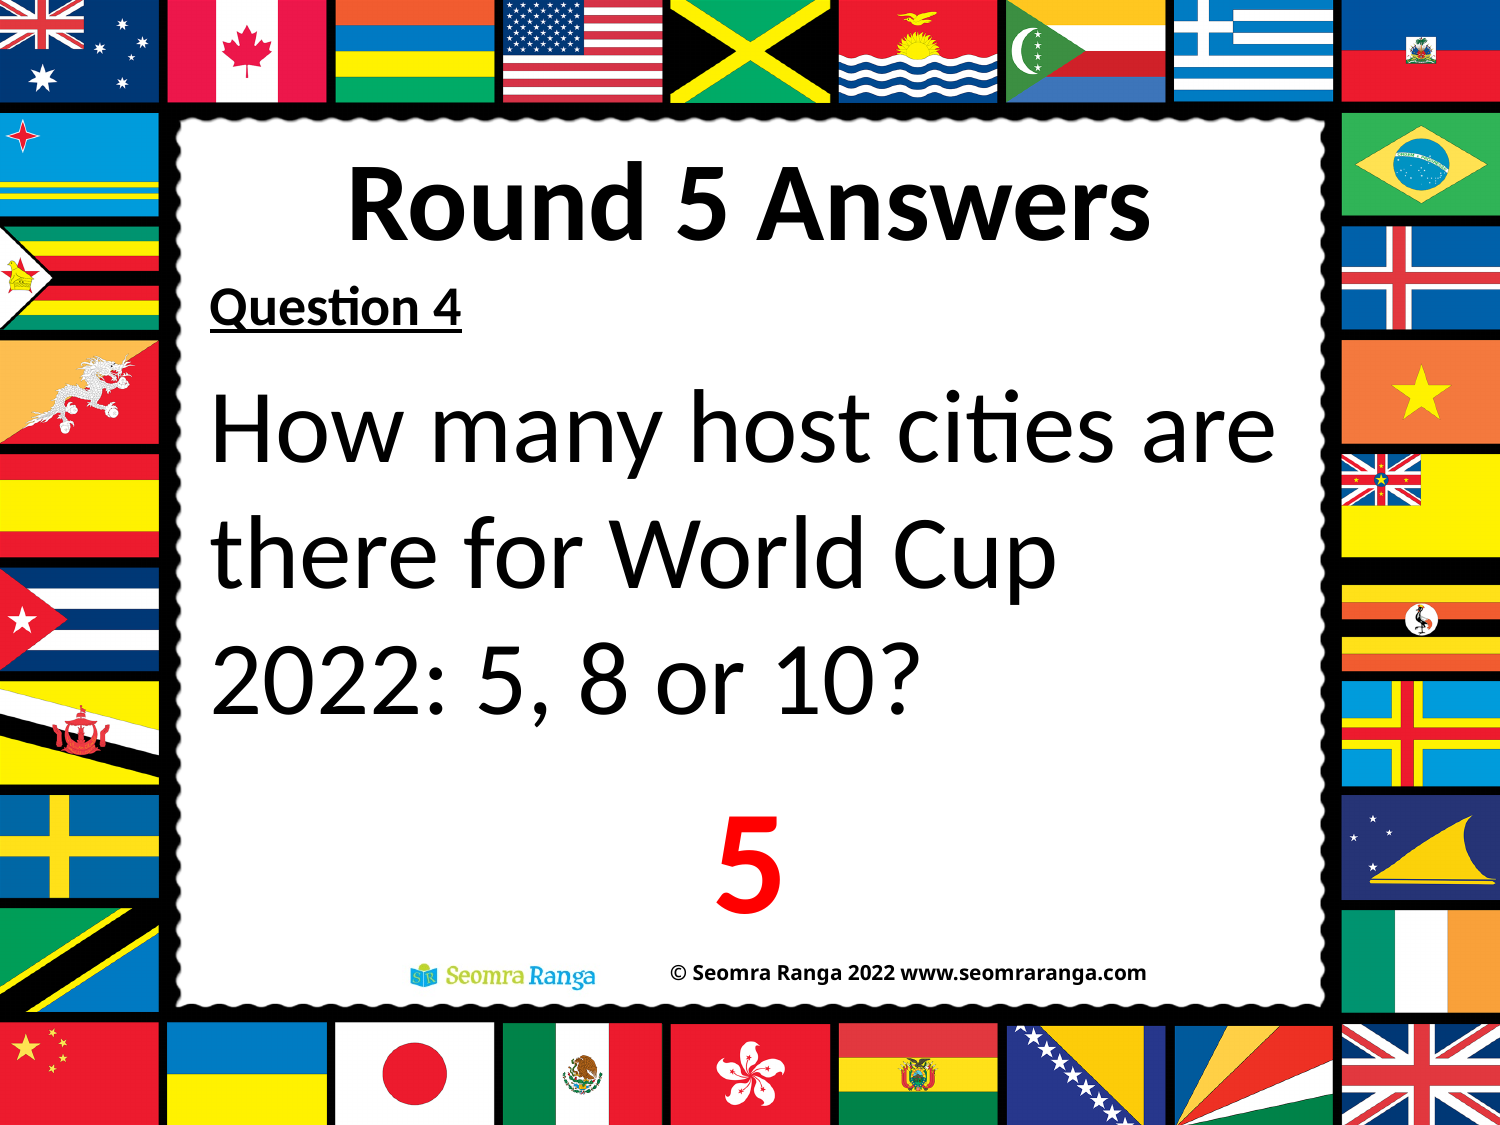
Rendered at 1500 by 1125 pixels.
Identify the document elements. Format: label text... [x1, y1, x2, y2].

text_box © Seomra Ranga 2022 www.seomraranga.com [631, 953, 1187, 993]
picture [10, 122, 36, 150]
title Round 5 Answers [183, 101, 1317, 290]
picture [0, 0, 1500, 1125]
list Question 4 How many host cities are there for World Cup 2022: 5, 8 or 10? 5 [194, 261, 1306, 953]
